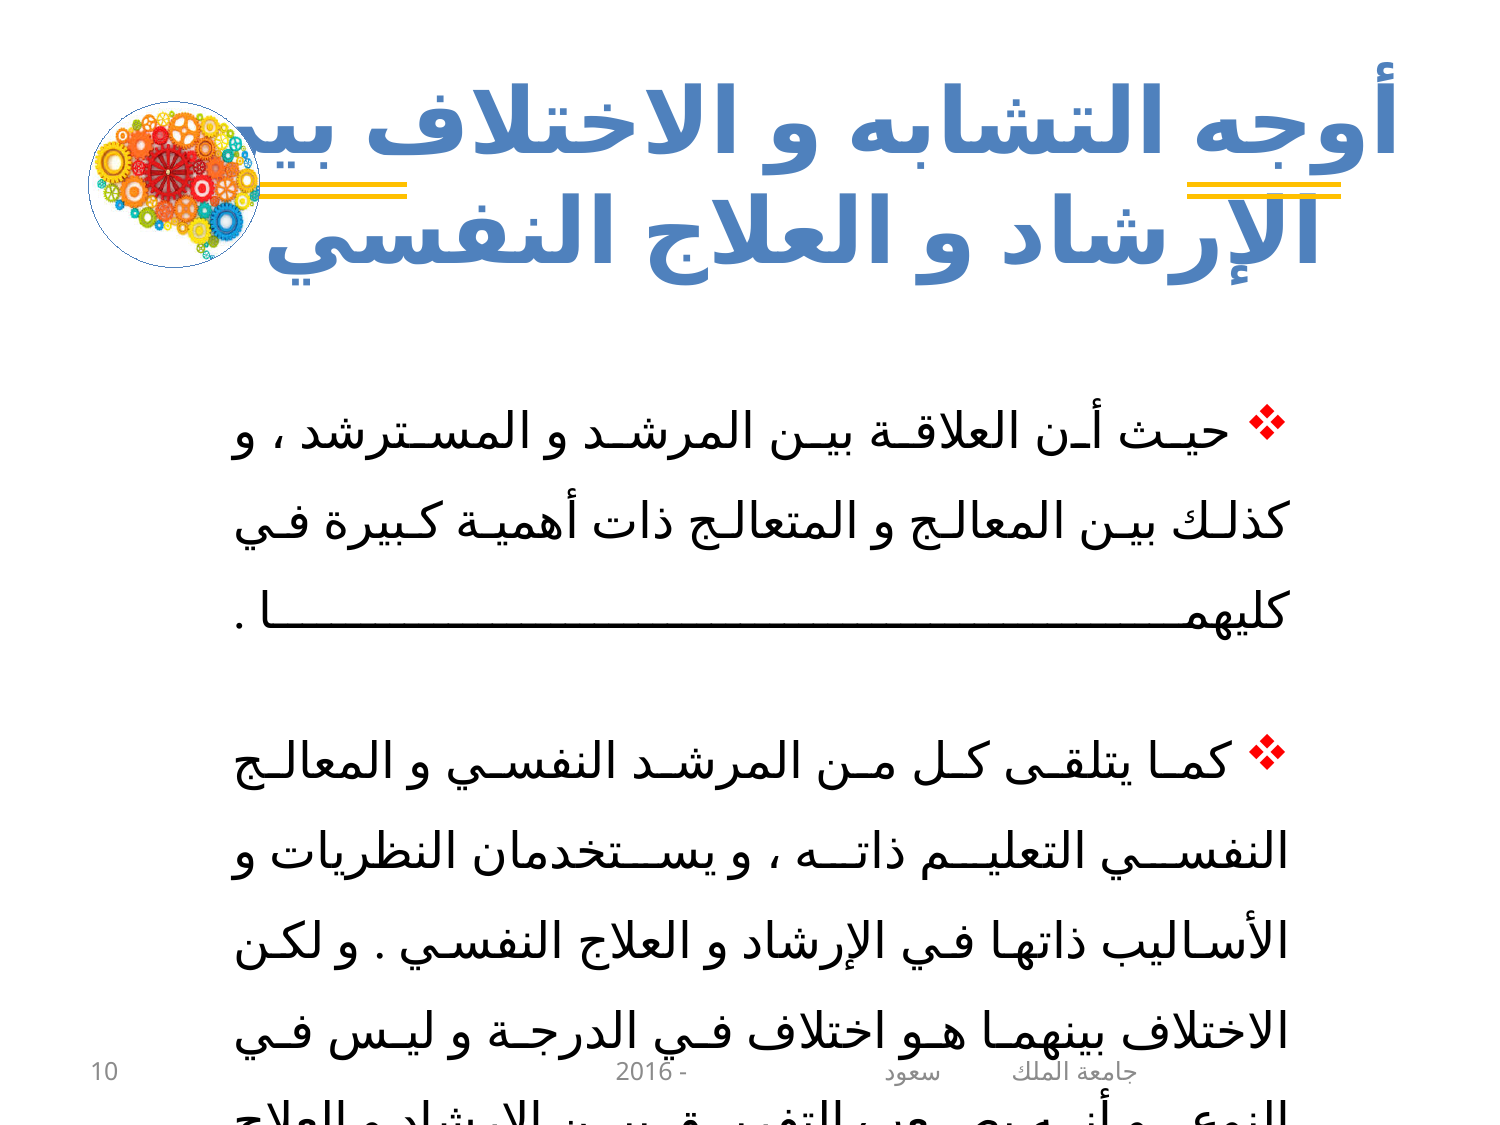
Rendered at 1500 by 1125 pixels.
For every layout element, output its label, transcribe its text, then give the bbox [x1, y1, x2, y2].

picture [88, 101, 260, 268]
text_box أوجه التشابه و الاختلاف بين الإرشاد و العلاج النفسي [170, 54, 1419, 290]
slide_number 10 [75, 1042, 218, 1103]
text_box حيث أن العلاقة بين المرشد و المسترشد ، و كذلك بين المعالج و المتعالج ذات أهمية كبيرة في كليهما . كما يتلقى كل من المرشد النفسي و المعالج النفسي التعليم ذاته ، و يستخدمان النظريات و الأساليب ذاتها في الإرشاد و العلاج النفسي . و لكن الاختلاف بينهما هو اختلاف في الدرجة و ليس في النوع ، و أنه يصعب التفريق بين الإرشاد و العلاج النفسي. [218, 361, 1306, 1125]
